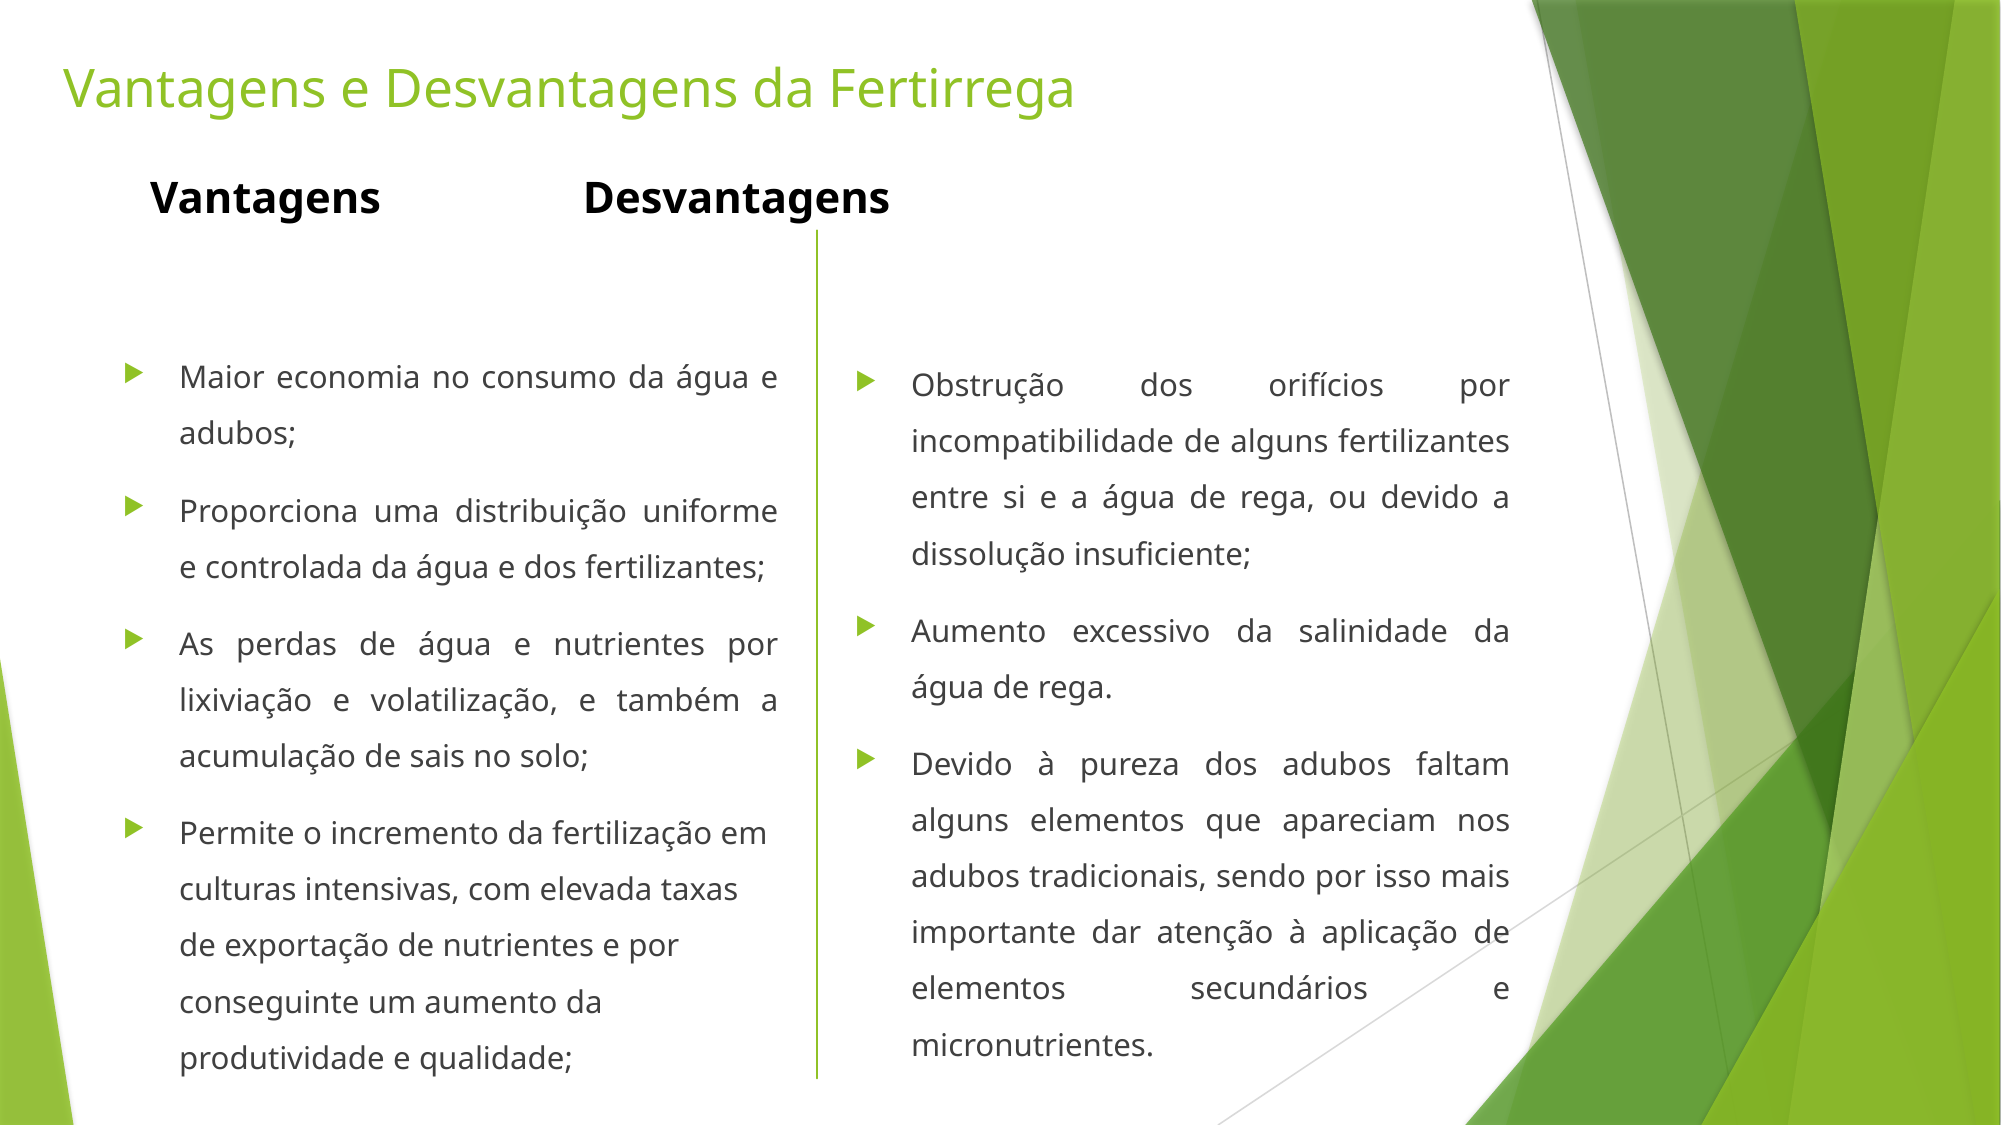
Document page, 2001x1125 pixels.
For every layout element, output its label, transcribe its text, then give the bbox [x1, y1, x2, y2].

title Vantagens e Desvantagens da Fertirrega Vantagens Desvantagens [48, 46, 1622, 231]
list Obstrução dos orifícios por incompatibilidade de alguns fertilizantes entre si e a água de rega, ou devido a dissolução insuficiente; Aumento excessivo da salinidade da água de rega. Devido à pureza dos adubos faltam alguns elementos que apareciam nos adubos tradicionais, sendo por isso mais importante dar atenção à aplicação de elementos secundários e micronutrientes. [839, 339, 1527, 1087]
list Maior economia no consumo da água e adubos; Proporciona uma distribuição uniforme e controlada da água e dos fertilizantes; As perdas de água e nutrientes por lixiviação e volatilização, e também a acumulação de sais no solo; Permite o incremento da fertilização em culturas intensivas, com elevada taxas de exportação de nutrientes e por conseguinte um aumento da produtividade e qualidade; [107, 331, 795, 1079]
